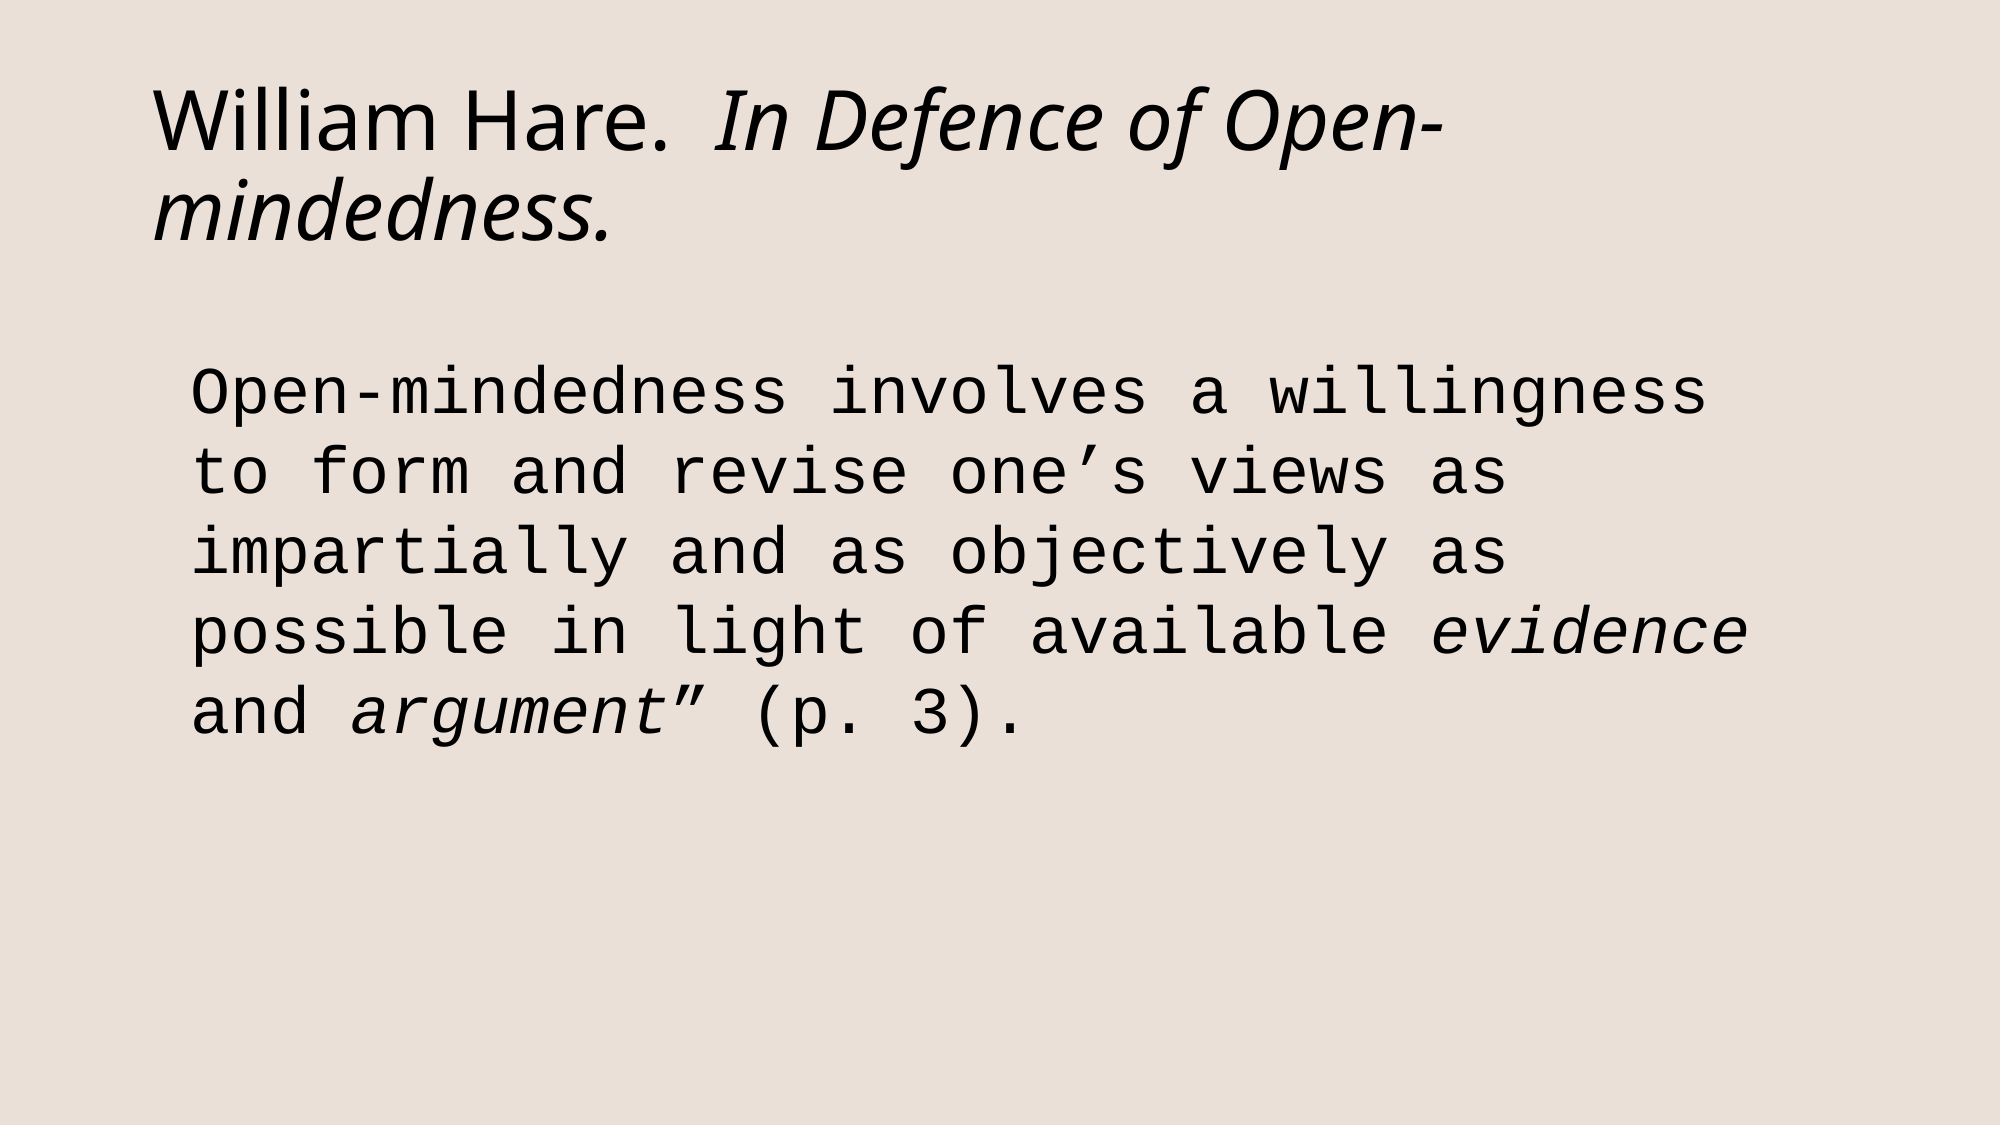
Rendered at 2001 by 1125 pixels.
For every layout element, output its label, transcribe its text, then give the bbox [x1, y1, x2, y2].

title William Hare. In Defence of Open-mindedness. [137, 59, 1863, 278]
text_box Open-mindedness involves a willingness to form and revise one’s views as impartially and as objectively as possible in light of available evidence and argument” (p. 3). [175, 339, 1824, 754]
